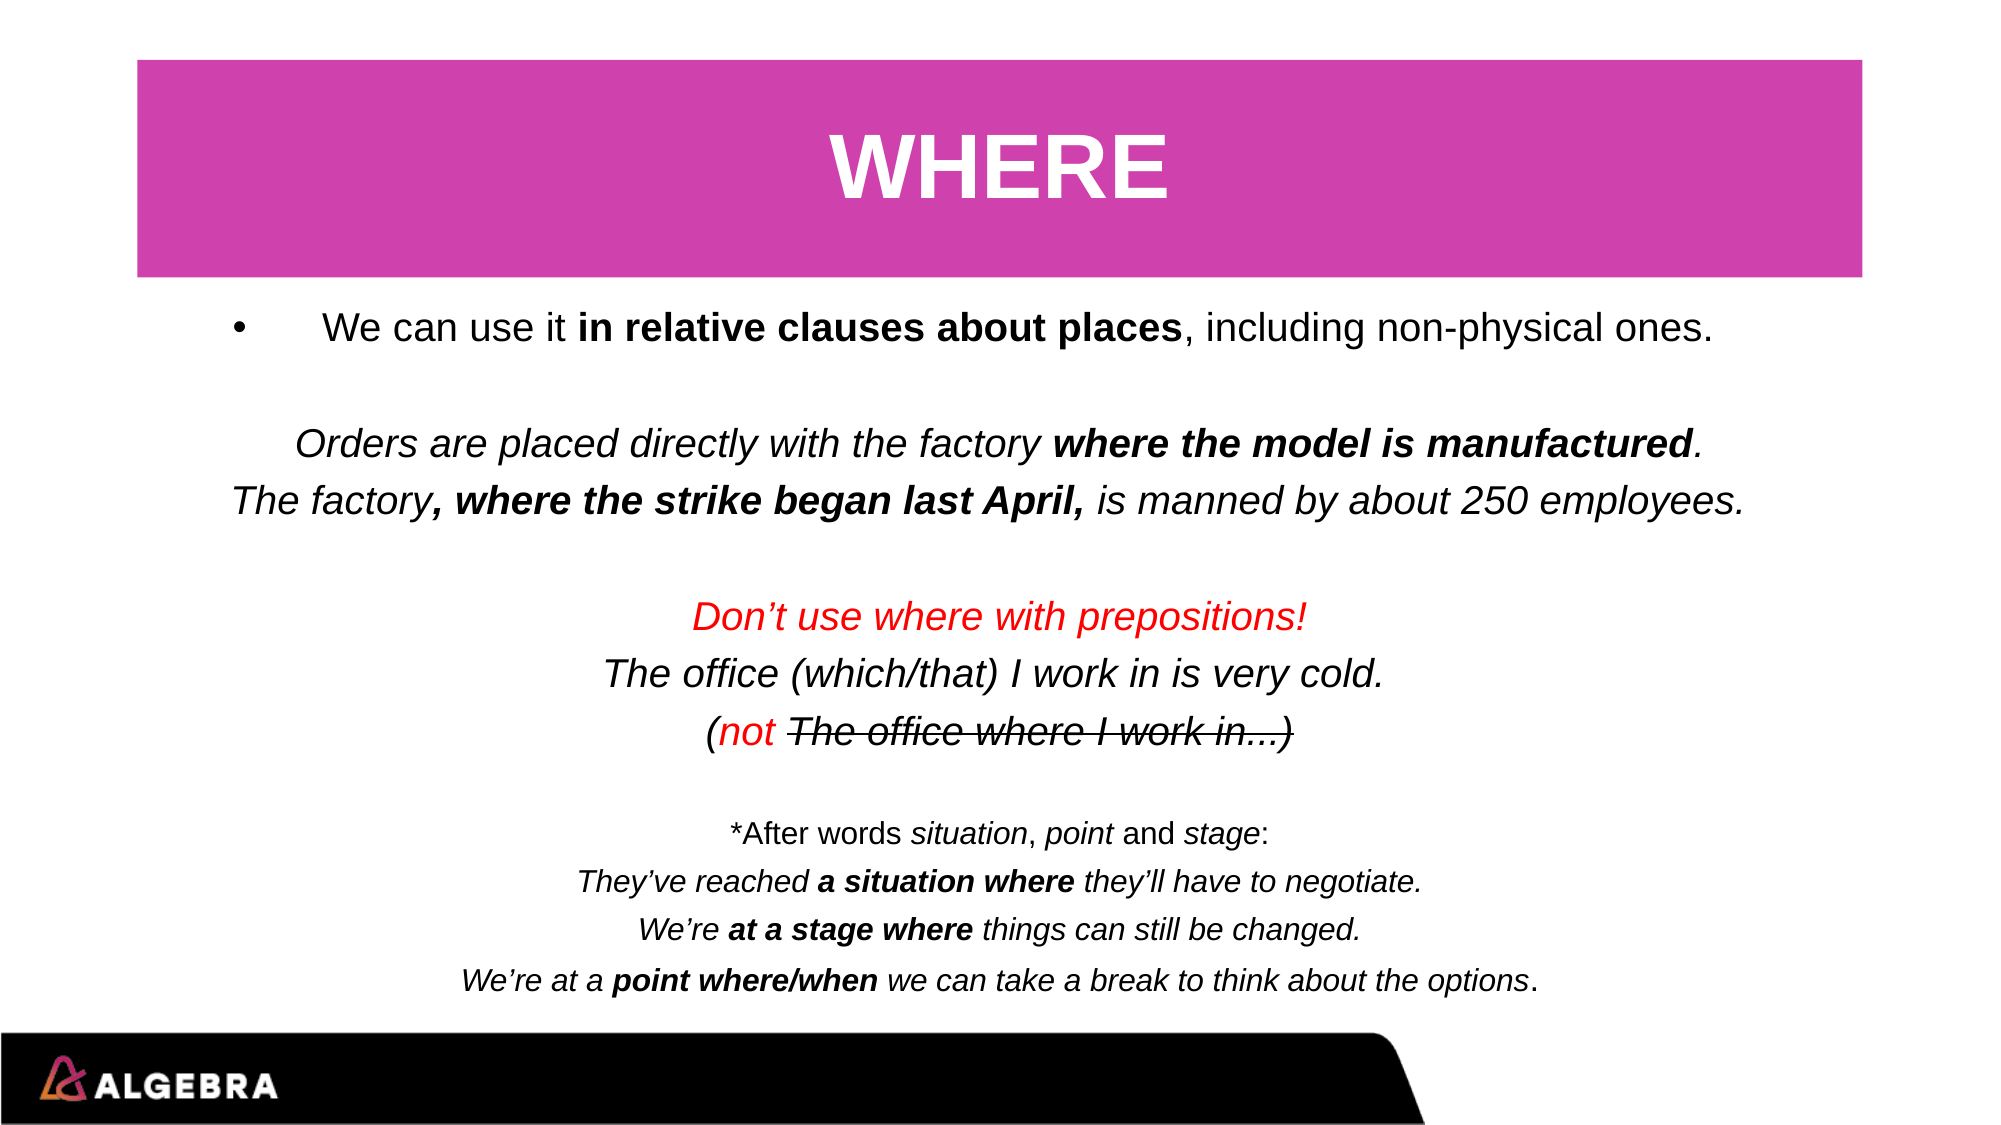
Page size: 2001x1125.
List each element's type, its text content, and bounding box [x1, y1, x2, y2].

picture [0, 1032, 1425, 1125]
list We can use it in relative clauses about places, including non-physical ones. Orders are placed directly with the factory where the model is manufactured. The factory, where the strike began last April, is manned by about 250 employees. Don’t use where with prepositions! The office (which/that) I work in is very cold. (not The office where I work in...) *After words situation, point and stage: They’ve reached a situation where they’ll have to negotiate. We’re at a stage where things can still be changed. We’re at a point where/when we can take a break to think about the options. [137, 299, 1863, 1014]
title WHERE [137, 59, 1863, 278]
